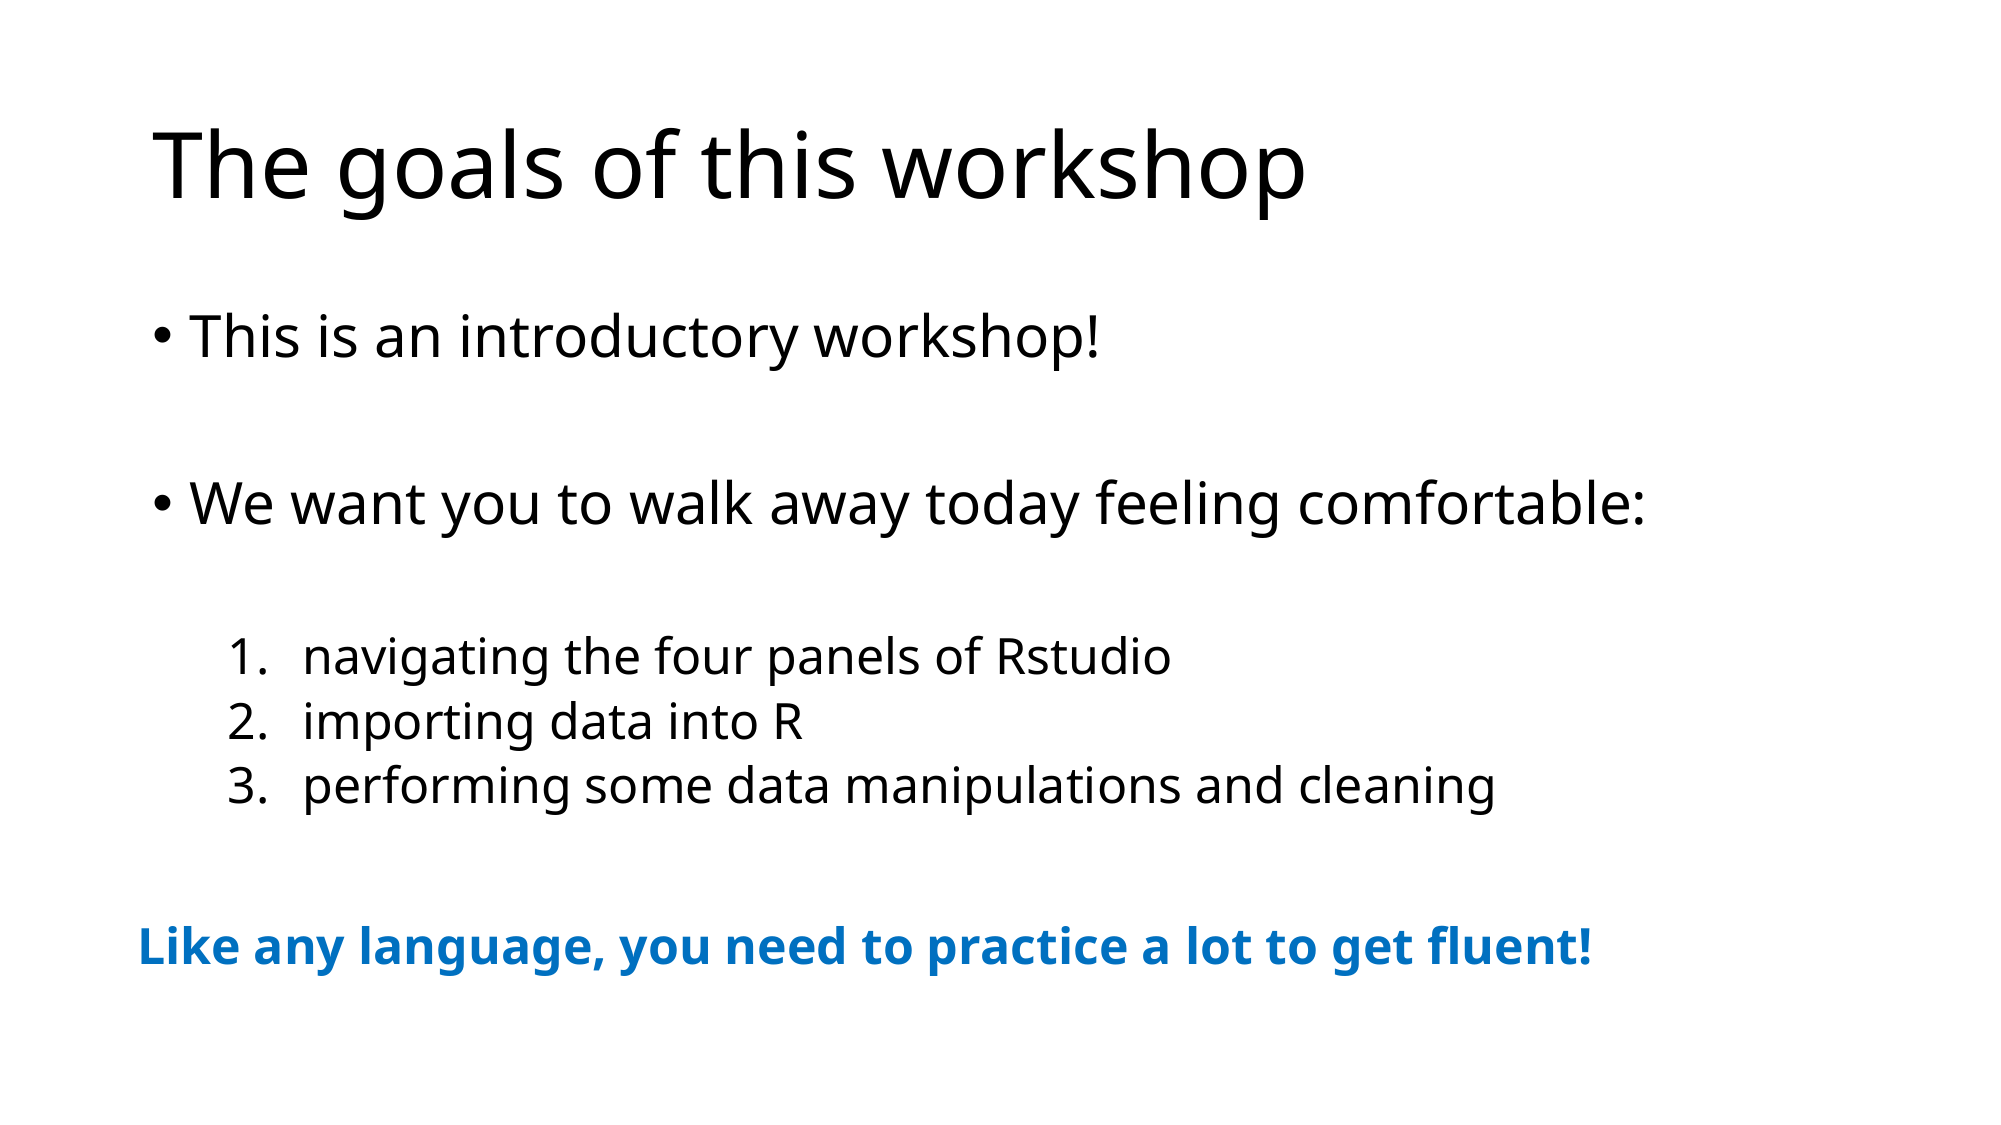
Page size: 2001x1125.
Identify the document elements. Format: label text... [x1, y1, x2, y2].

list This is an introductory workshop! We want you to walk away today feeling comfortable: navigating the four panels of Rstudio importing data into R performing some data manipulations and cleaning [137, 299, 1863, 1014]
text_box Like any language, you need to practice a lot to get fluent! [122, 907, 1770, 1027]
title The goals of this workshop [137, 59, 1863, 278]
